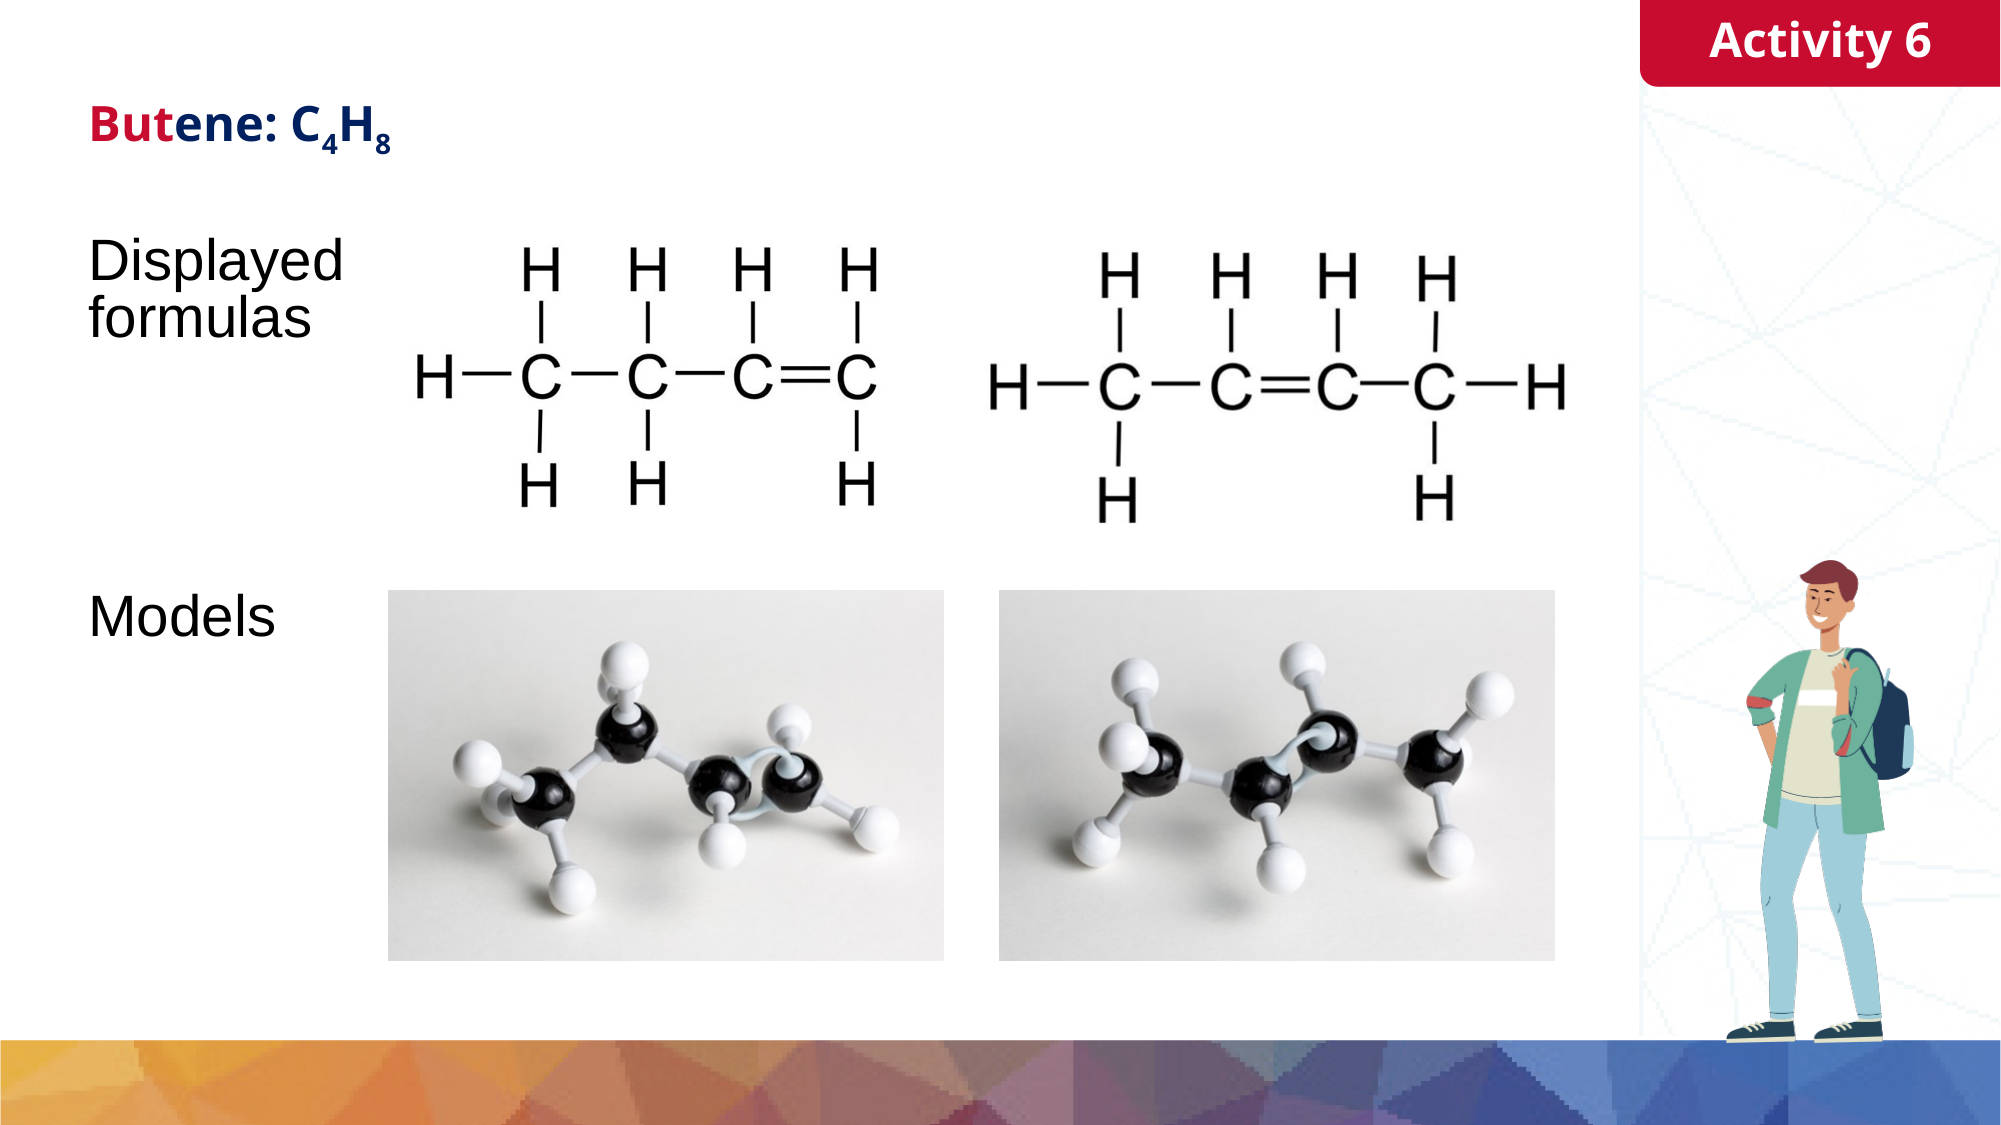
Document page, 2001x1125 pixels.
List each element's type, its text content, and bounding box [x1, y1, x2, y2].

title Butene: C4H8 [88, 88, 1566, 161]
picture [394, 235, 909, 519]
text_box Displayed formulas [88, 235, 394, 414]
picture [388, 590, 944, 961]
picture [975, 235, 1580, 539]
text_box Models [88, 590, 388, 663]
picture [0, 0, 2001, 1125]
picture [999, 590, 1555, 961]
